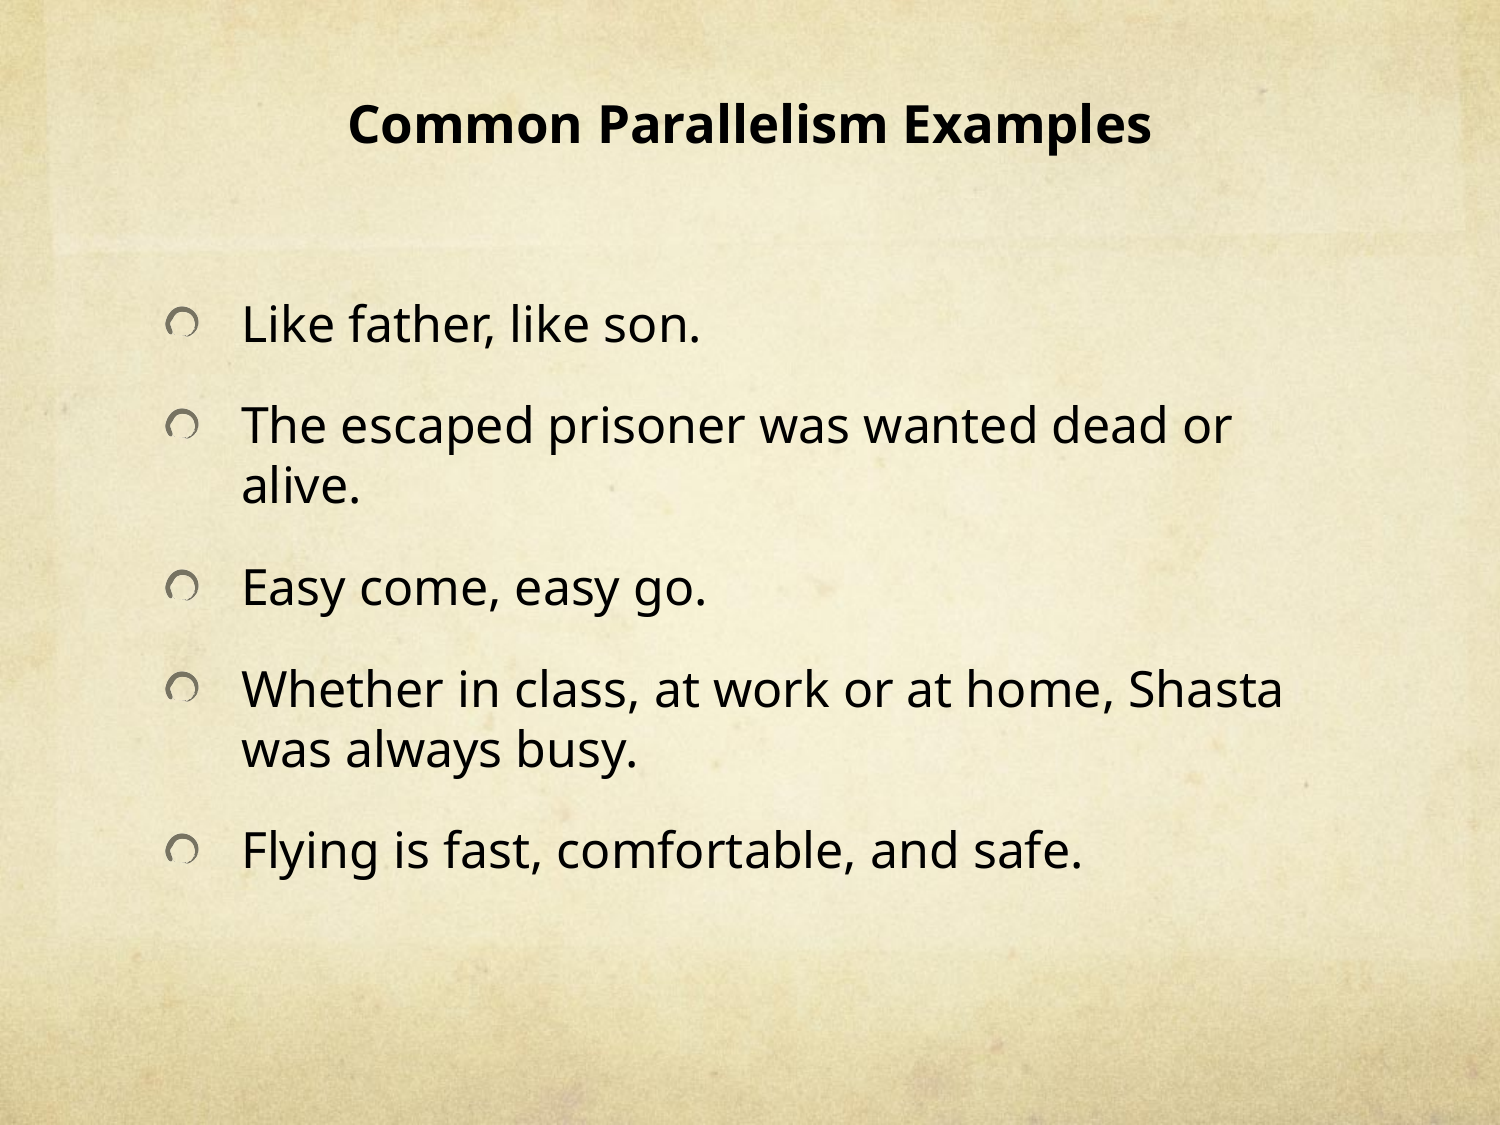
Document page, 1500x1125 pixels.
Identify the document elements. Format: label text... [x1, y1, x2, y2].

picture [0, 0, 1500, 1125]
list Like father, like son. The escaped prisoner was wanted dead or alive. Easy come, easy go. Whether in class, at work or at home, Shasta was always busy. Flying is fast, comfortable, and safe. [150, 284, 1350, 950]
title Common Parallelism Examples [150, 82, 1350, 225]
